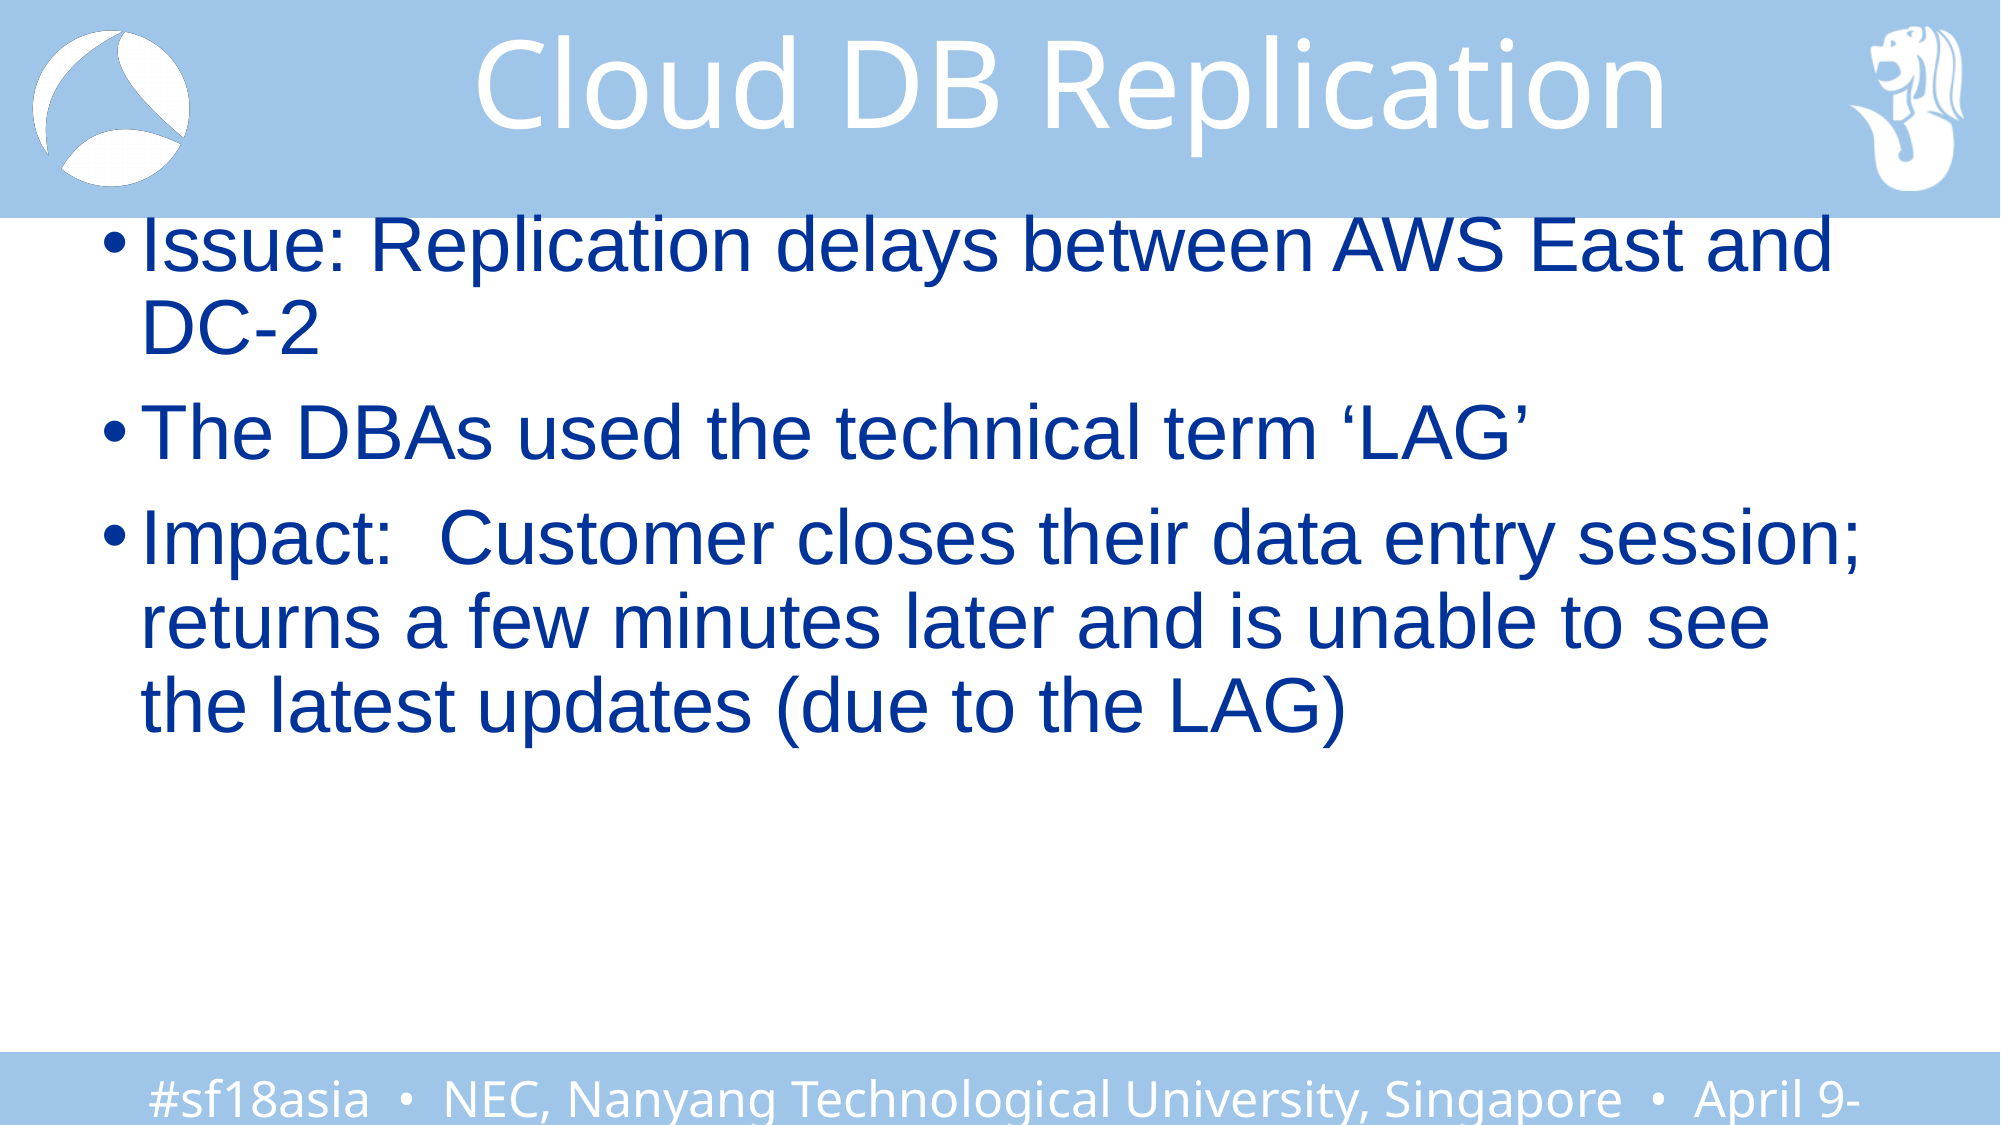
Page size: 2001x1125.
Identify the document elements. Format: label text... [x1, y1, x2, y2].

title Cloud DB Replication [91, 24, 2000, 155]
picture [1849, 155, 1964, 191]
picture [32, 30, 190, 187]
list Issue: Replication delays between AWS East and DC-2 The DBAs used the technical term ‘LAG’ Impact: Customer closes their data entry session; returns a few minutes later and is unable to see the latest updates (due to the LAG) [86, 188, 1914, 1051]
